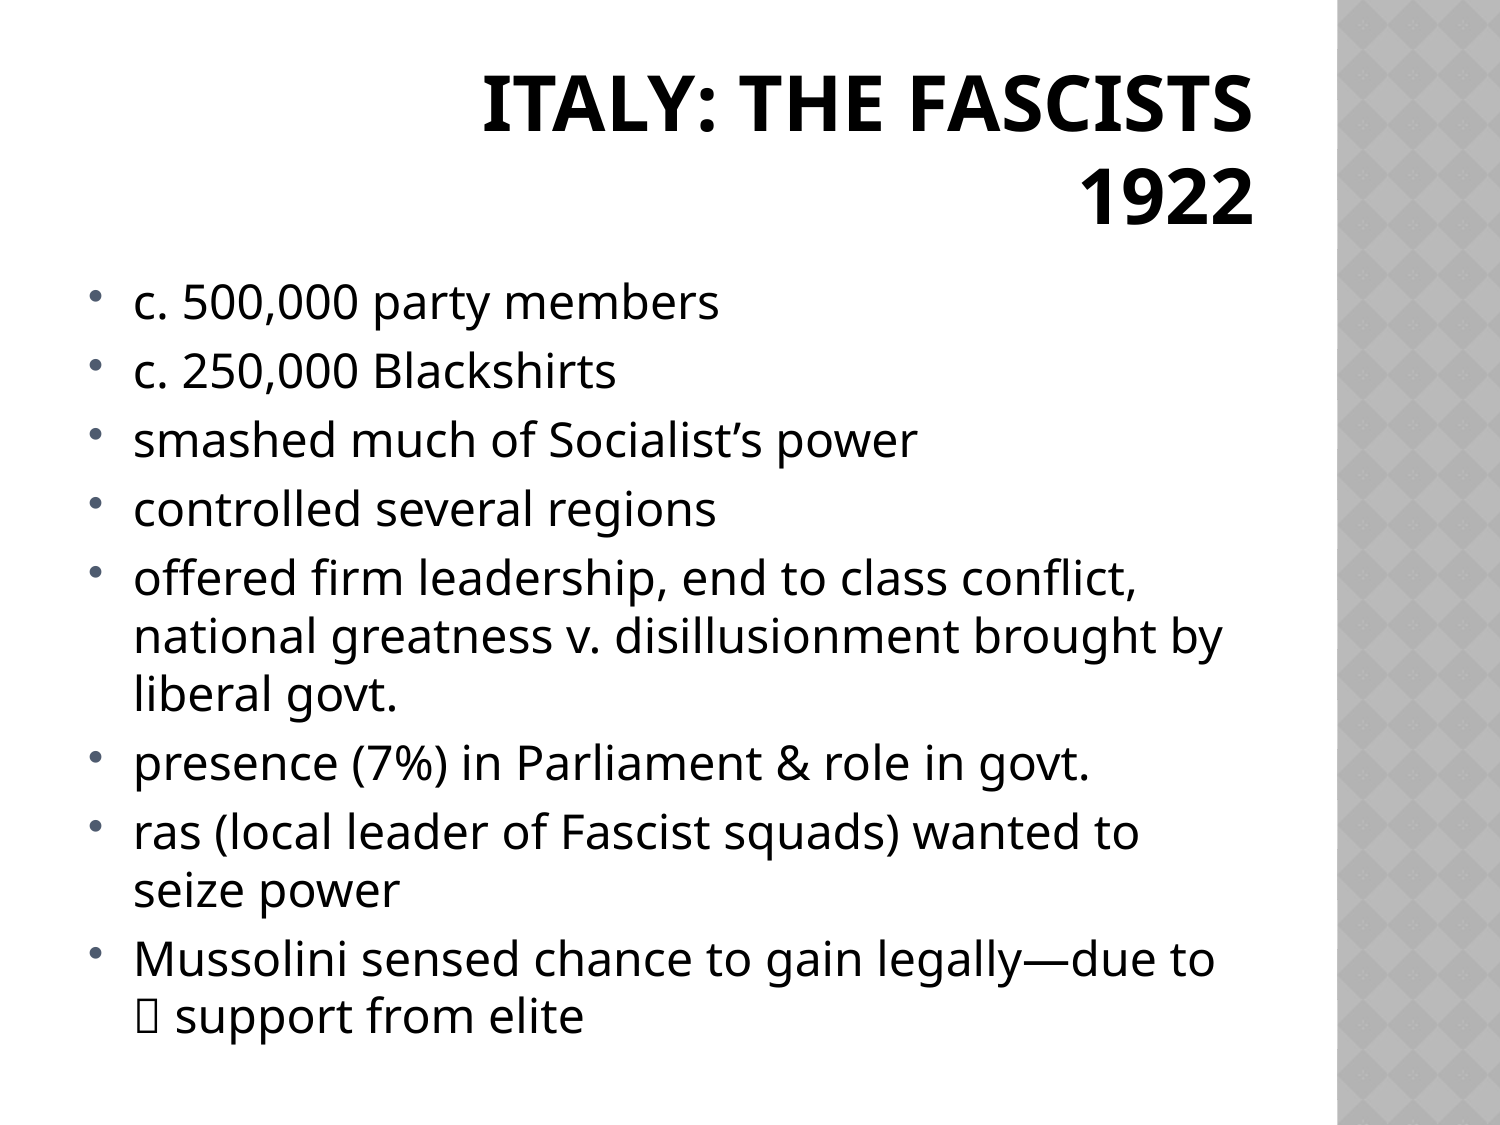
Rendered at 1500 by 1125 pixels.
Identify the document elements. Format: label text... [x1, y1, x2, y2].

title Italy: the fascists 1922 [75, 52, 1263, 240]
list c. 500,000 party members c. 250,000 Blackshirts smashed much of Socialist’s power controlled several regions offered firm leadership, end to class conflict, national greatness v. disillusionment brought by liberal govt. presence (7%) in Parliament & role in govt. ras (local leader of Fascist squads) wanted to seize power Mussolini sensed chance to gain legally—due to  support from elite [75, 264, 1263, 1059]
